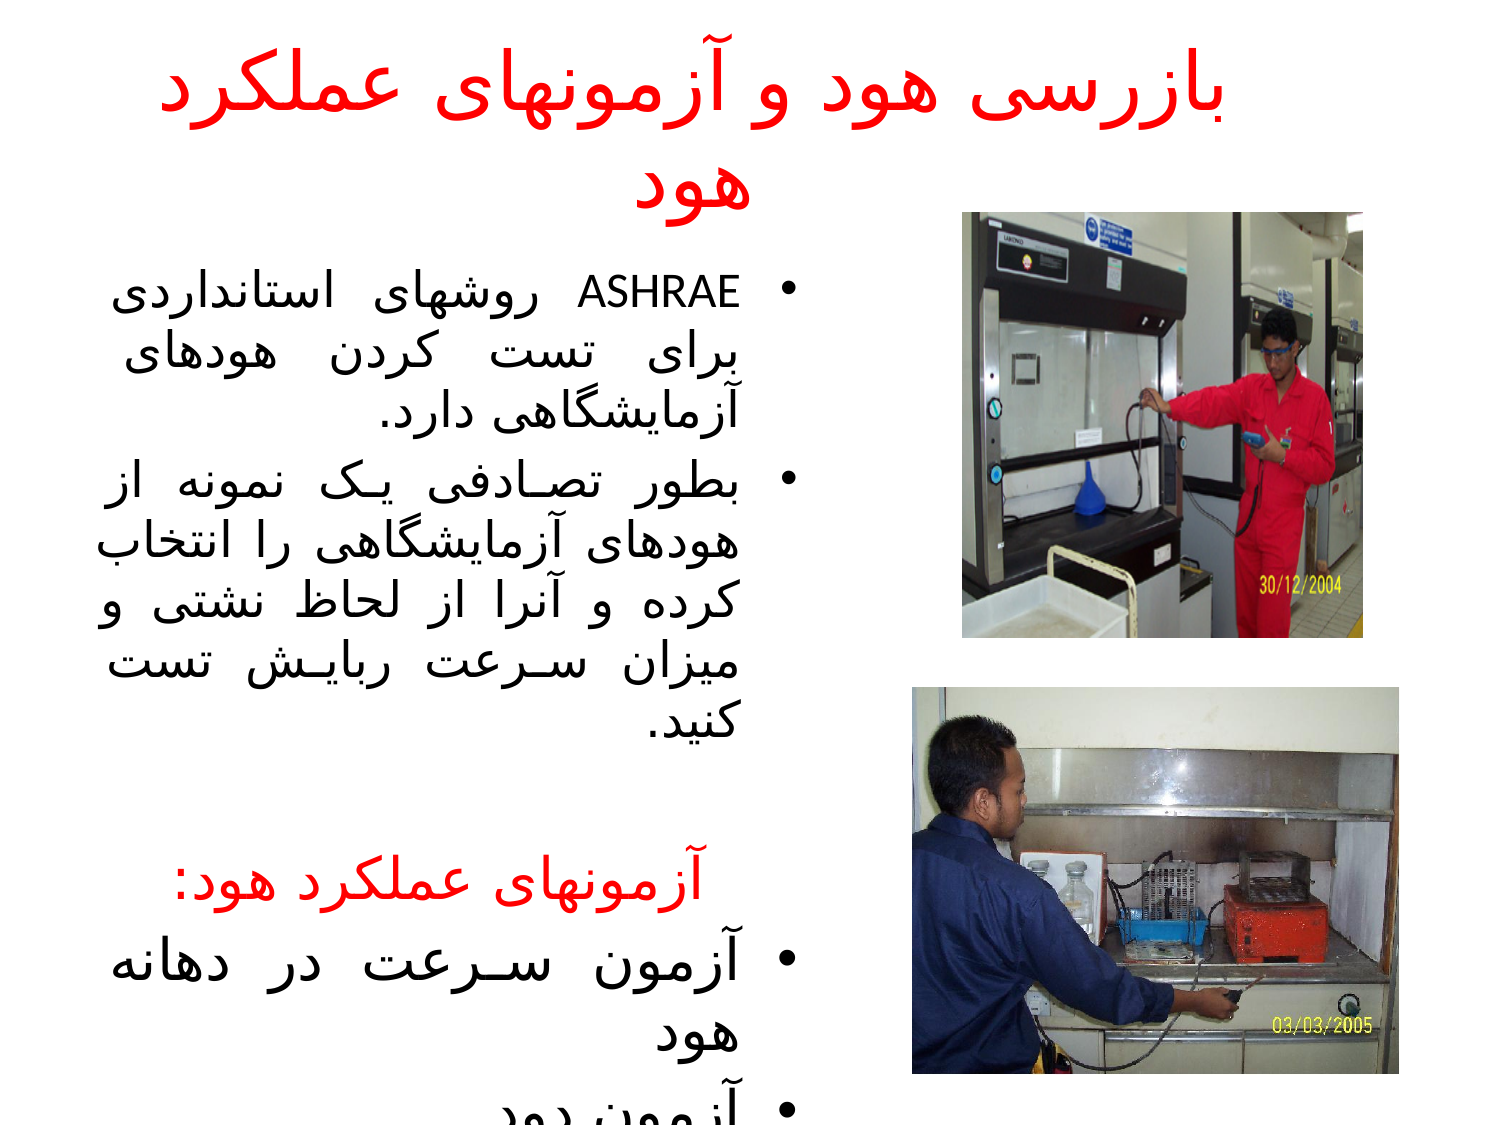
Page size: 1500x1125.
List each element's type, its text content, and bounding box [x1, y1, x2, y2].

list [962, 212, 1363, 638]
title بازرسی هود و آزمونهای عملکرد هود [75, 20, 1313, 233]
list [912, 687, 1400, 1076]
list ASHRAE روشهای استانداردی برای تست کردن هودهای آزمایشگاهی دارد. بطور تصادفی یک نمونه از هودهای آزمایشگاهی را انتخاب کرده و آنرا از لحاظ نشتی و میزان سرعت ربایش تست کنید. آزمونهای عملکرد هود: آزمون سرعت در دهانه هود آزمون دود آزمون گاز ردیاب [75, 249, 813, 1025]
